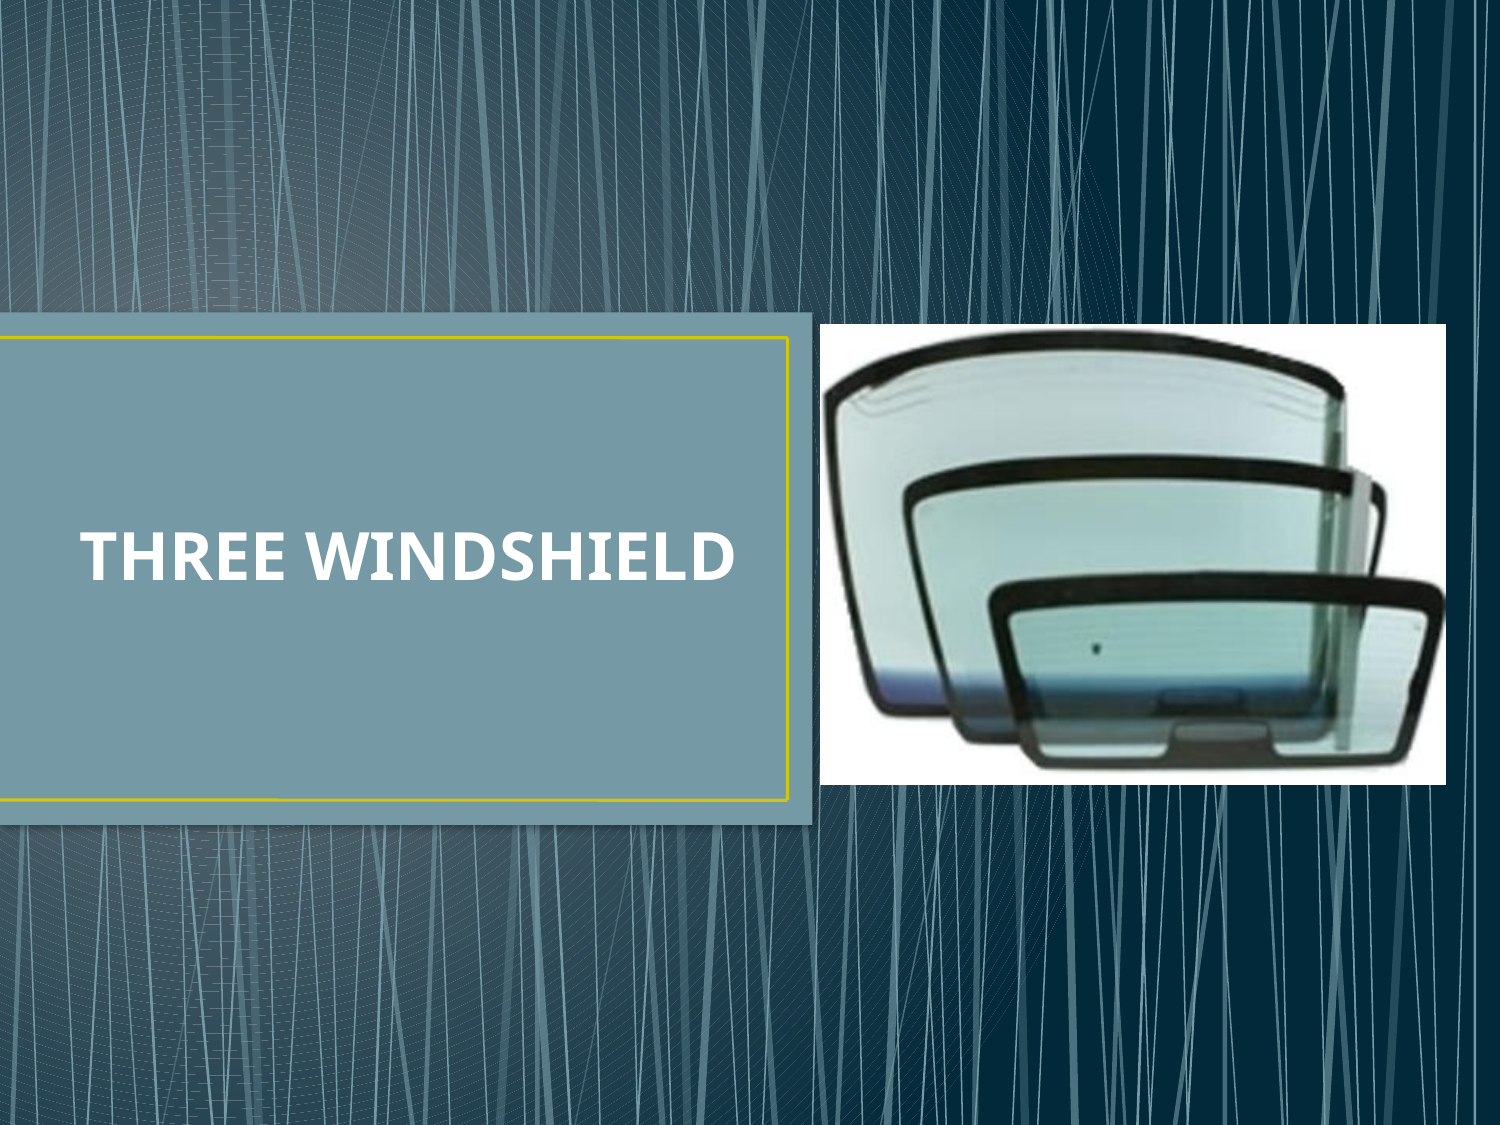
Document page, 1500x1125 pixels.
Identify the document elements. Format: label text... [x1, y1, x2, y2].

picture [1072, 788, 1082, 797]
text_box THREE WINDSHIELD [64, 506, 762, 602]
picture [820, 318, 1445, 785]
